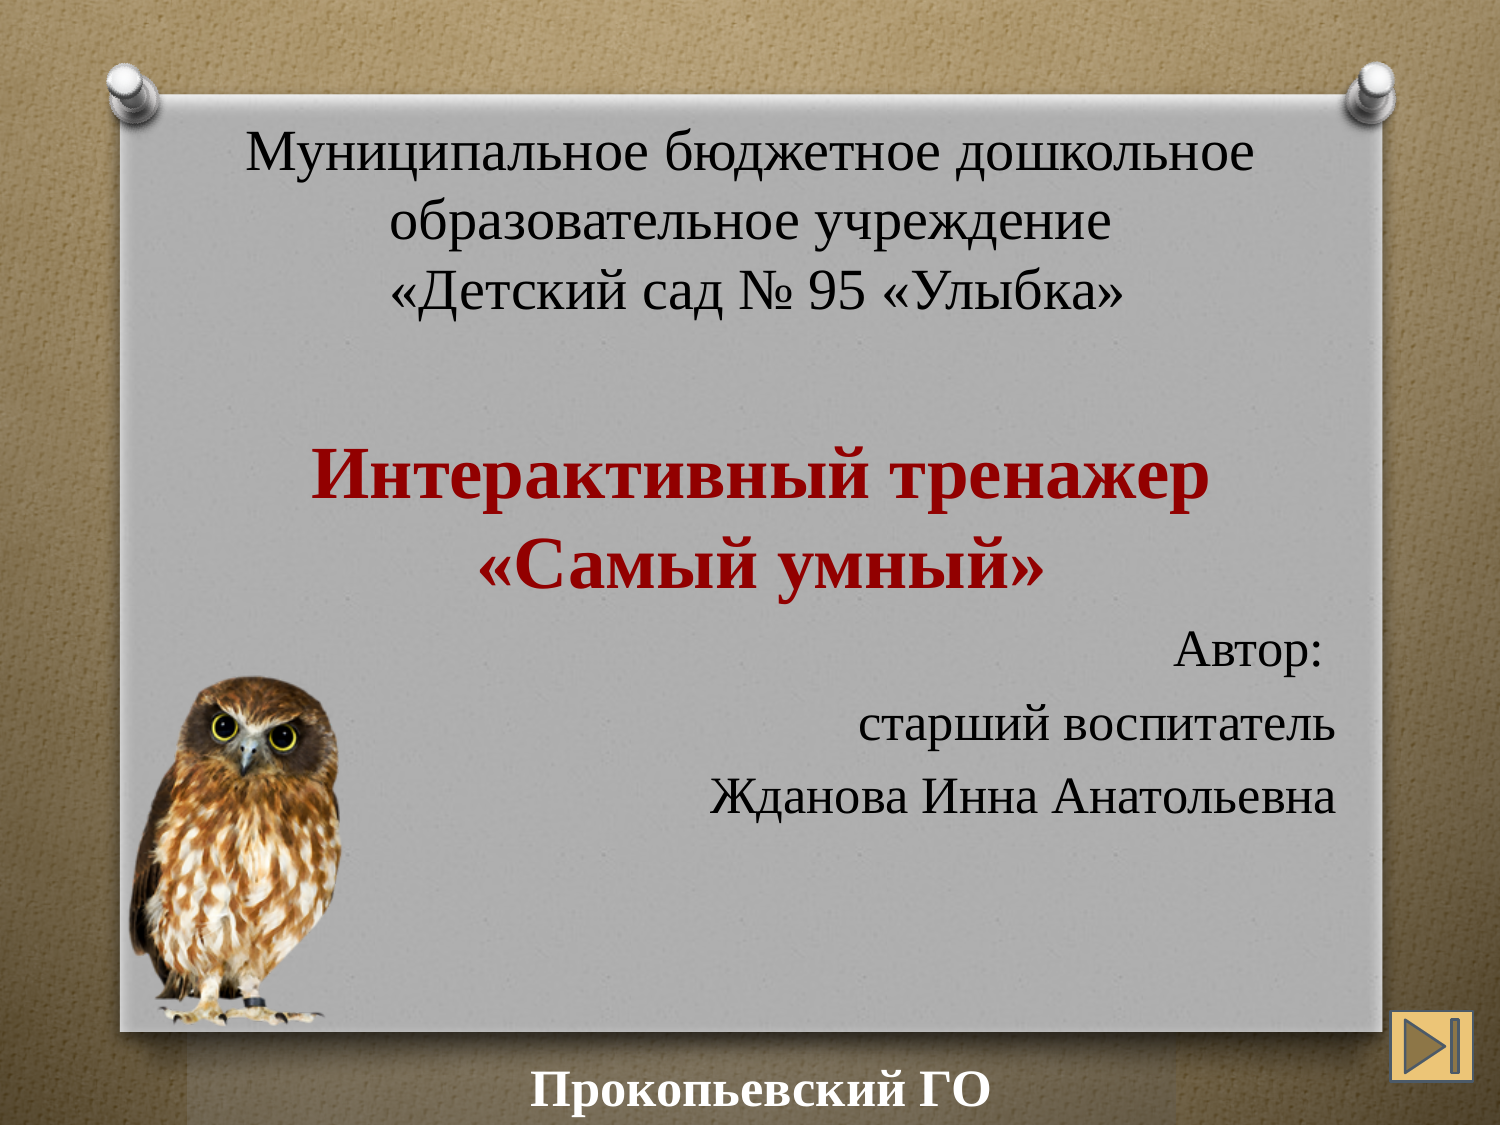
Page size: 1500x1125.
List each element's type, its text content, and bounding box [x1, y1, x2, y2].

title Муниципальное бюджетное дошкольное образовательное учреждение «Детский сад № 95 «Улыбка» [179, 101, 1323, 332]
picture [75, 29, 198, 153]
picture [29, 644, 467, 1083]
picture [1317, 35, 1439, 156]
text_box [1389, 1010, 1474, 1083]
list Интерактивный тренажер «Самый умный» Автор: старший воспитатель Жданова Инна Анатольевна Прокопьевский ГО [171, 347, 1353, 1125]
